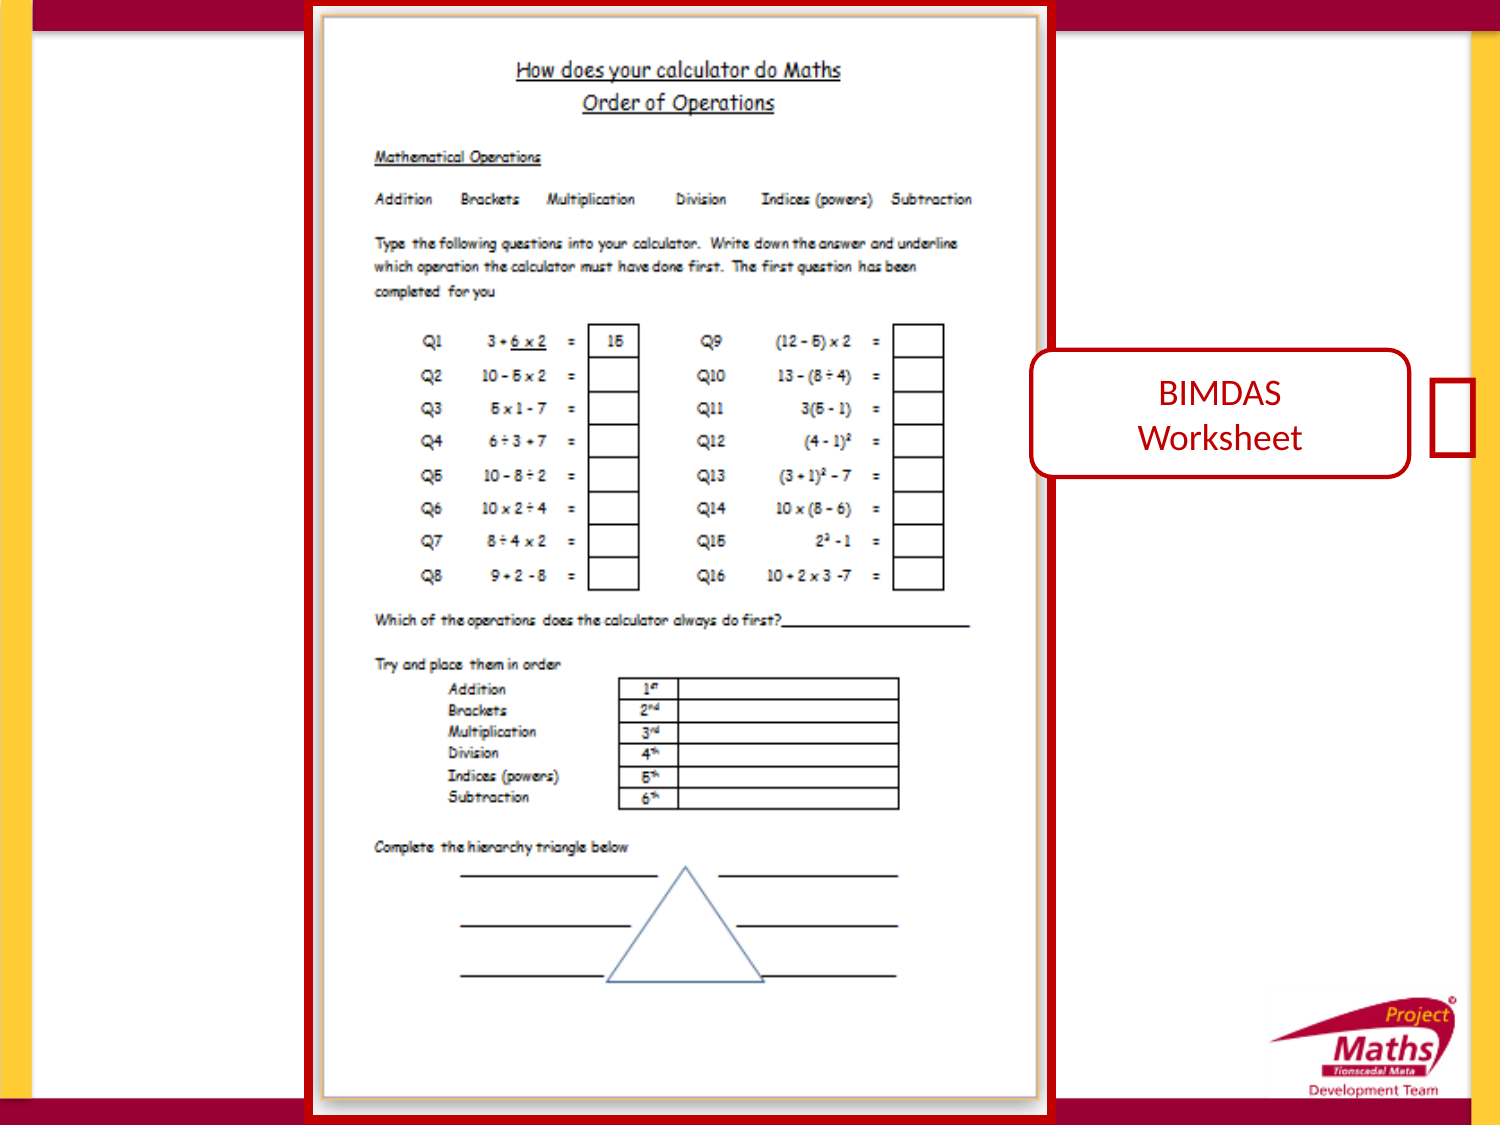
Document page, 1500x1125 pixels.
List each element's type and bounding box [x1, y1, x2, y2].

picture [1269, 987, 1466, 1098]
text_box [1030, 349, 1500, 478]
picture [312, 5, 1047, 1116]
